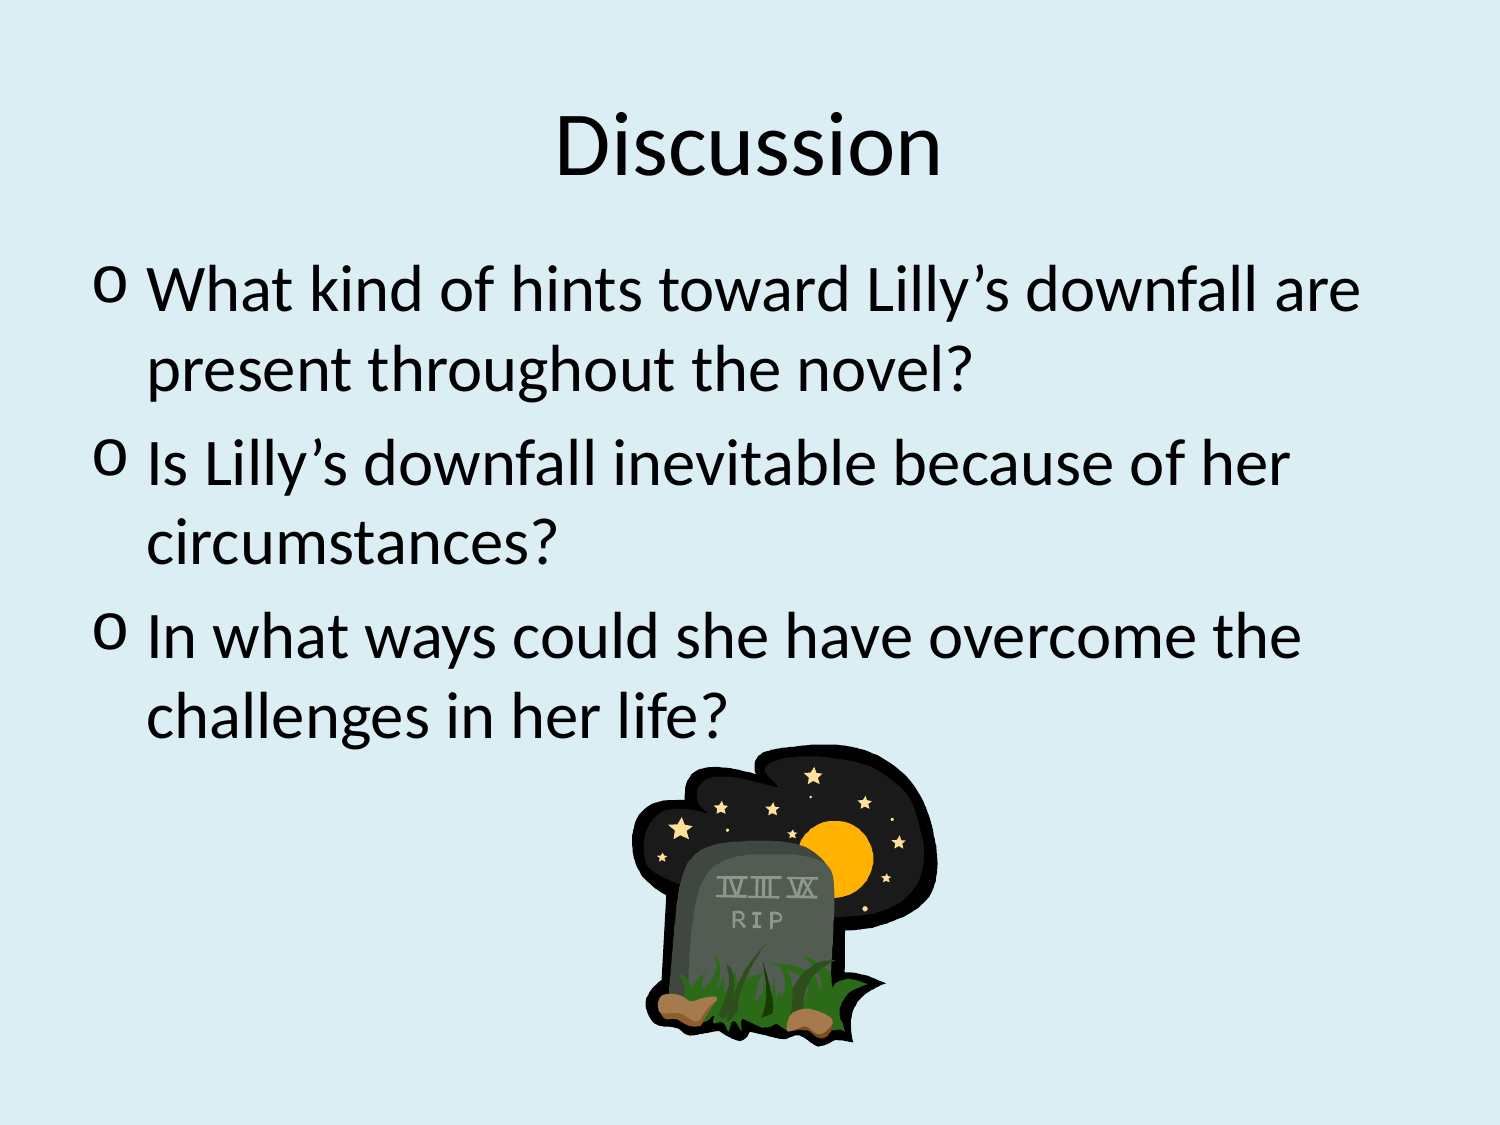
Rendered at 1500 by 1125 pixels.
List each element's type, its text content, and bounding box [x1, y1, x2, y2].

title Discussion [75, 45, 1425, 233]
picture [624, 737, 946, 1055]
list What kind of hints toward Lilly’s downfall are present throughout the novel? Is Lilly’s downfall inevitable because of her circumstances? In what ways could she have overcome the challenges in her life? [75, 237, 1425, 980]
